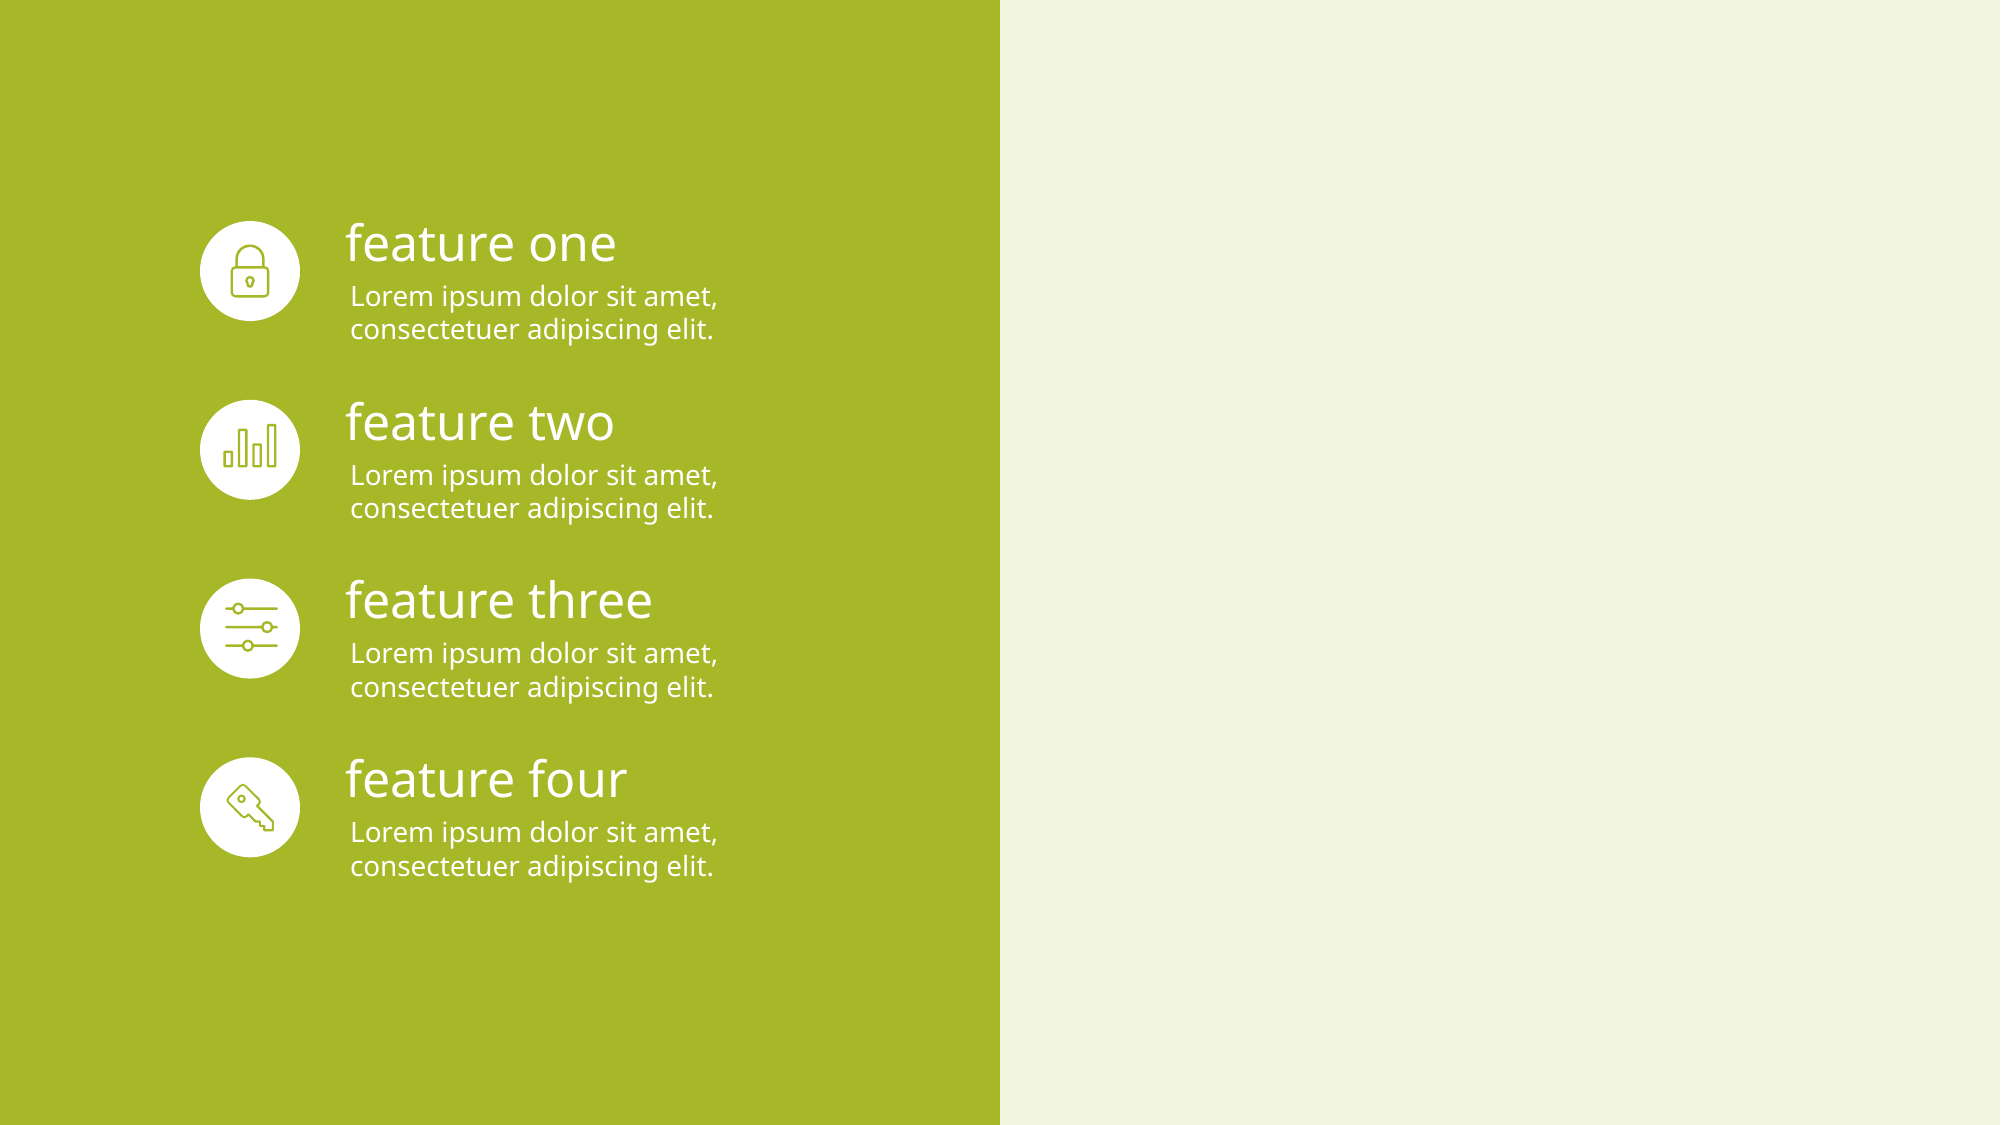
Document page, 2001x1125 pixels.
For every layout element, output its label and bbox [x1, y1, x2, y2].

text_box [199, 203, 864, 355]
text_box [199, 382, 864, 533]
picture [999, 0, 2000, 1125]
text_box [199, 740, 864, 891]
text_box [199, 561, 864, 712]
text_box [0, 0, 996, 1125]
